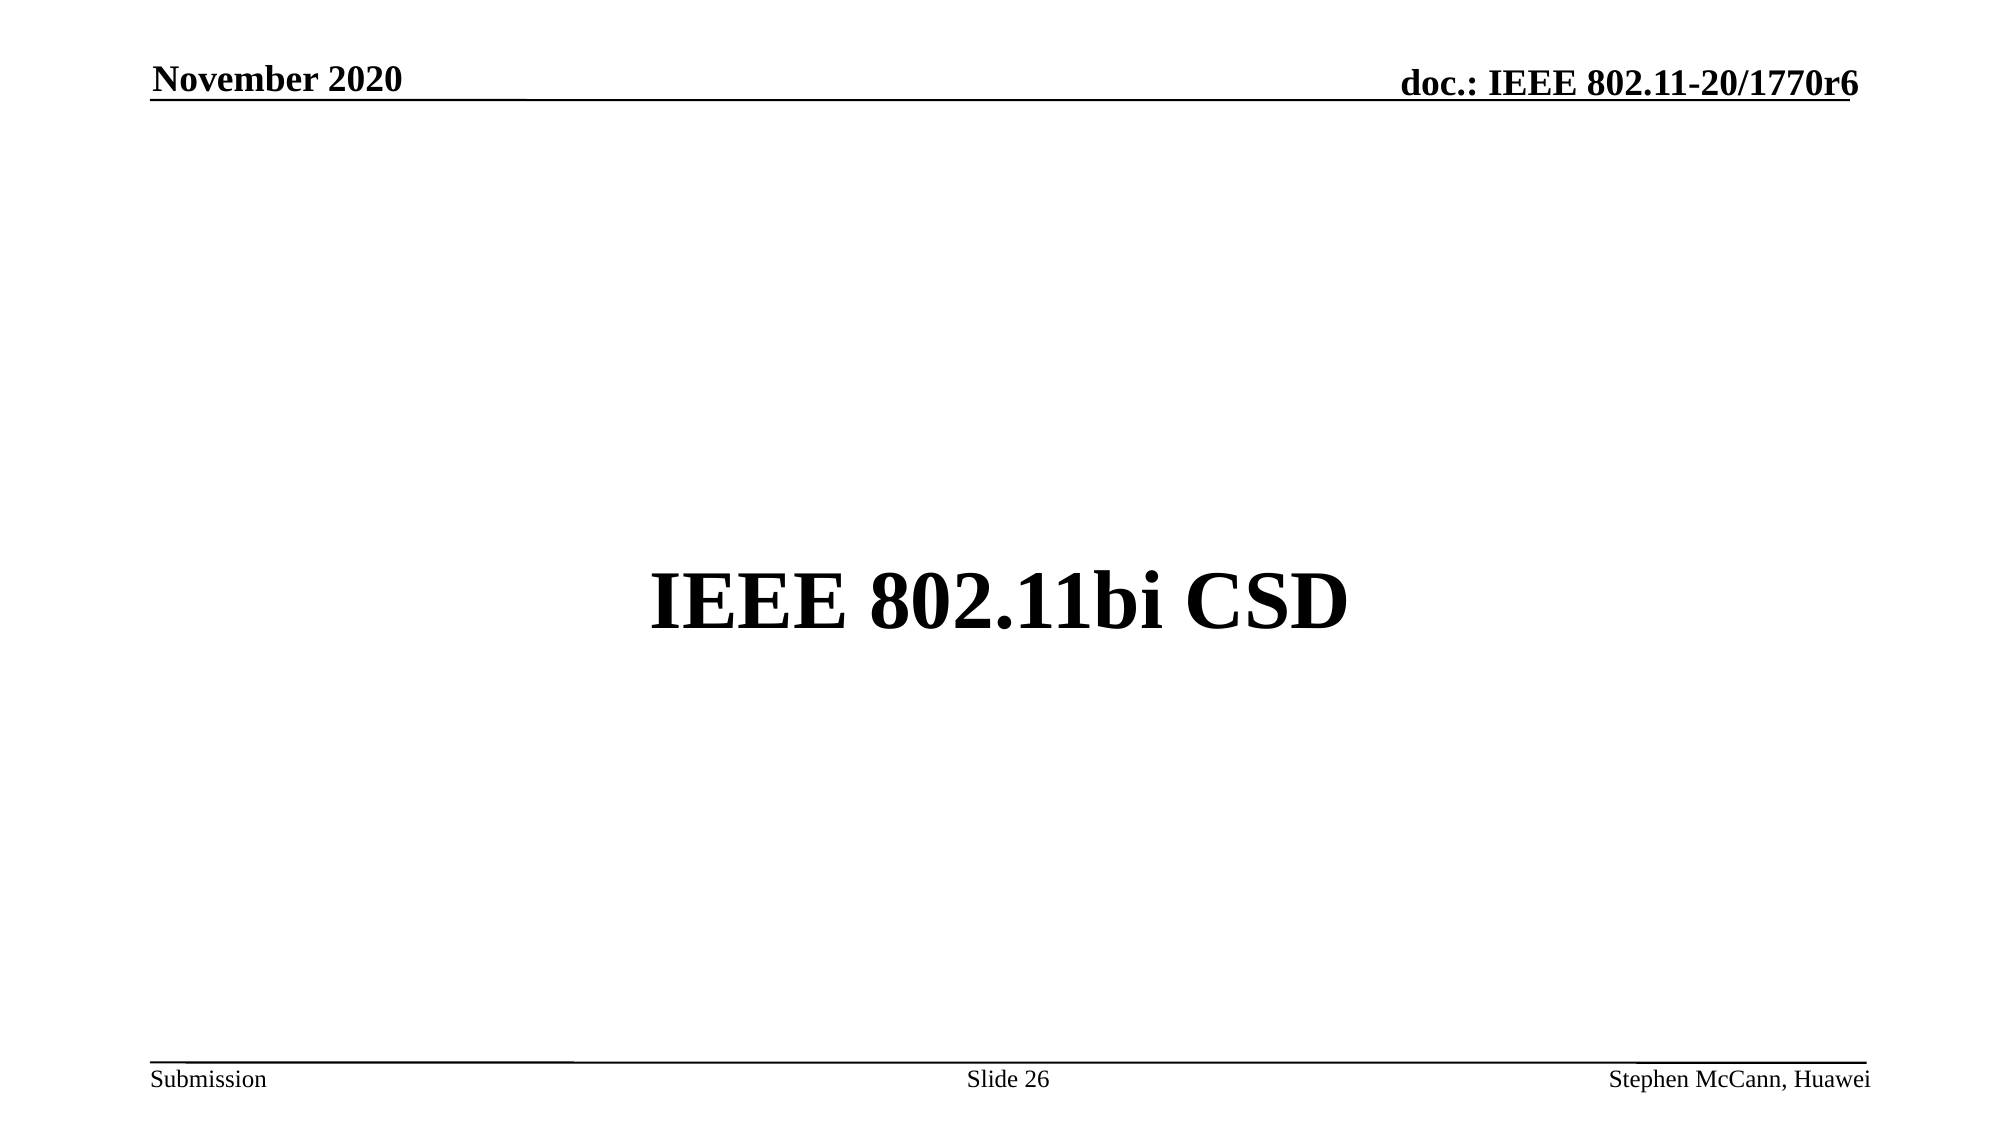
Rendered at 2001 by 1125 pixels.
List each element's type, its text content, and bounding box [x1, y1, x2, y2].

slide_number Slide 26 [950, 1061, 1067, 1123]
footer Stephen McCann, Huawei [1174, 1061, 1872, 1093]
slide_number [152, 54, 563, 100]
title IEEE 802.11bi CSD [149, 537, 1851, 762]
